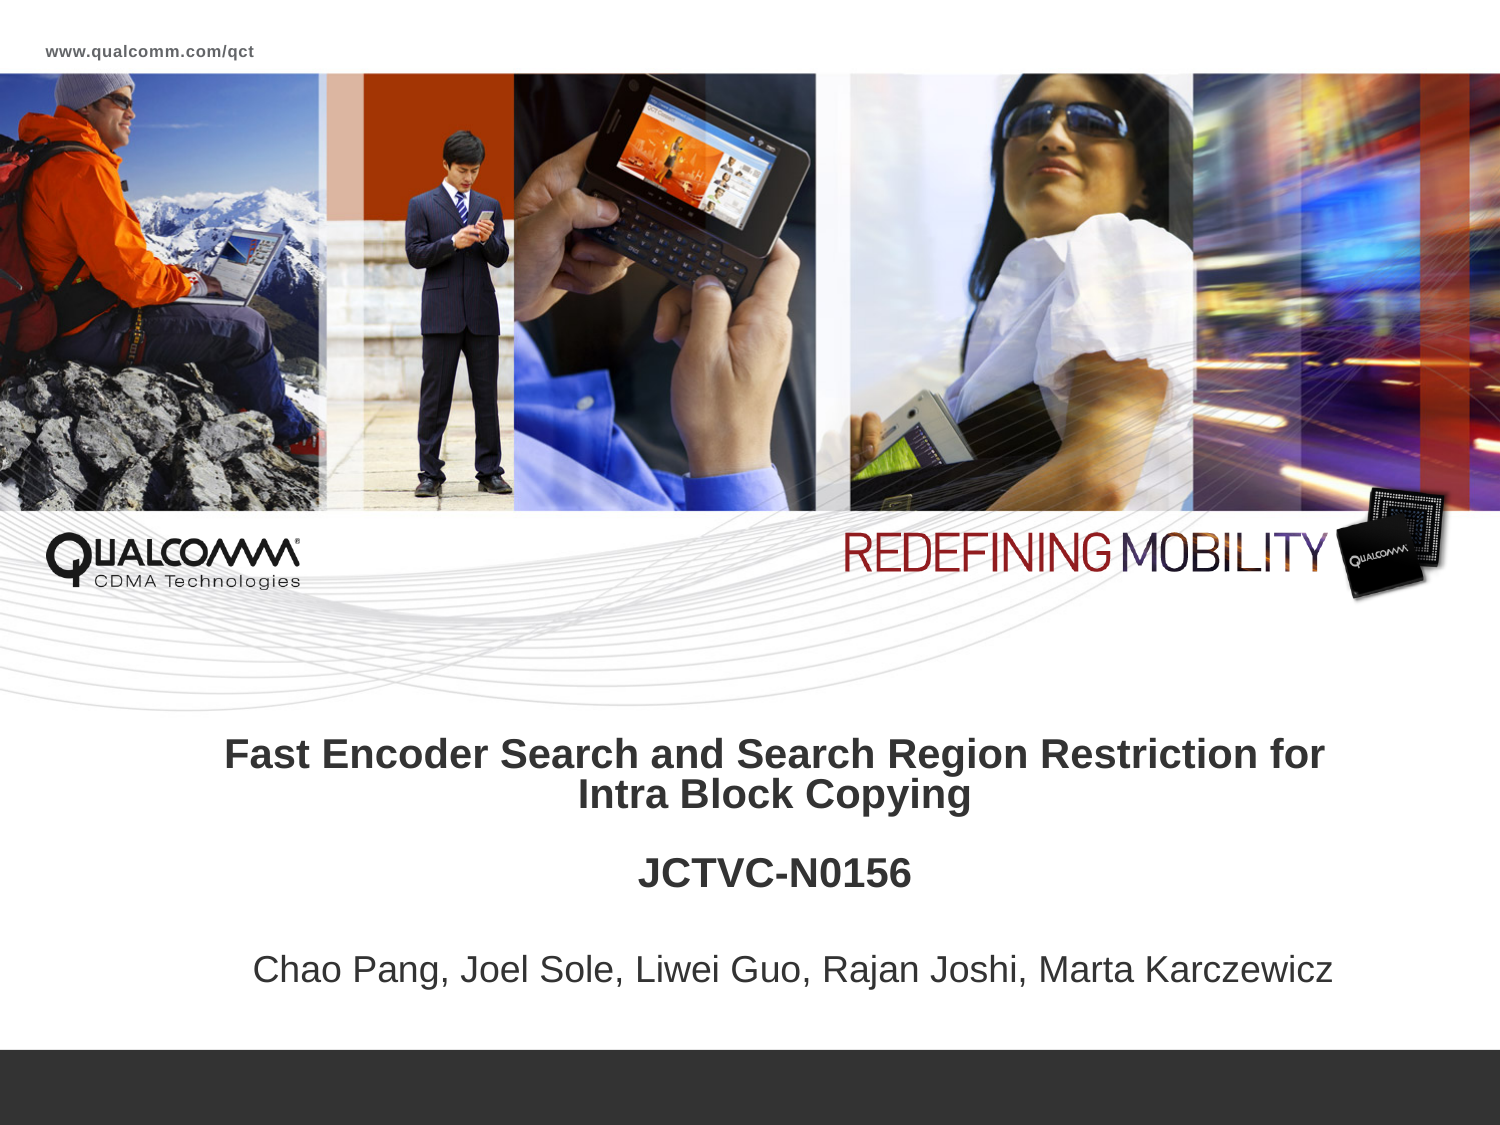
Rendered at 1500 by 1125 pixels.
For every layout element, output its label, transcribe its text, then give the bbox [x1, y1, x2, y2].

title Fast Encoder Search and Search Region Restriction for Intra Block Copying JCTVC-N0156 [162, 662, 1388, 904]
picture [30, 1048, 372, 1052]
picture [0, 12, 1500, 744]
subtitle Chao Pang, Joel Sole, Liwei Guo, Rajan Joshi, Marta Karczewicz [237, 937, 1413, 998]
